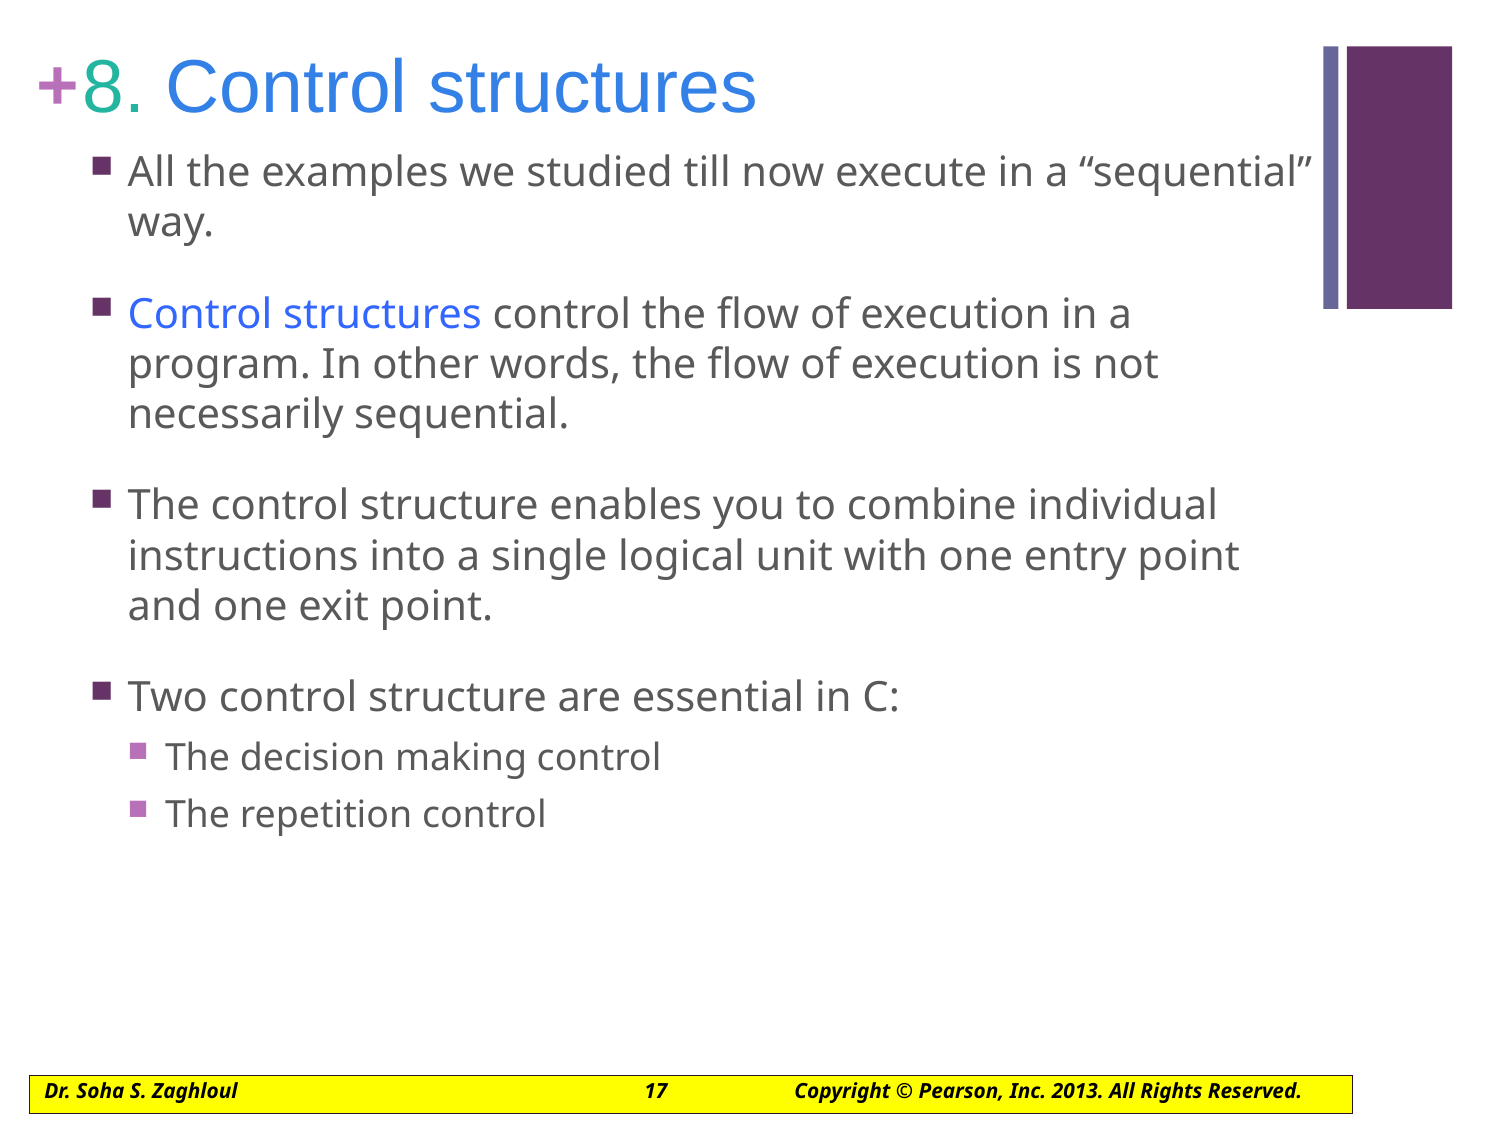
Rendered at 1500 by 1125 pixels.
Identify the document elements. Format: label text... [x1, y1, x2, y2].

list All the examples we studied till now execute in a “sequential” way. Control structures control the flow of execution in a program. In other words, the flow of execution is not necessarily sequential. The control structure enables you to combine individual instructions into a single logical unit with one entry point and one exit point. Two control structure are essential in C: The decision making control The repetition control [75, 137, 1341, 1059]
title 8. Control structures [75, 30, 1263, 128]
text_box Dr. Soha S. Zaghloul 17 Copyright © Pearson, Inc. 2013. All Rights Reserved. [29, 1075, 1353, 1114]
